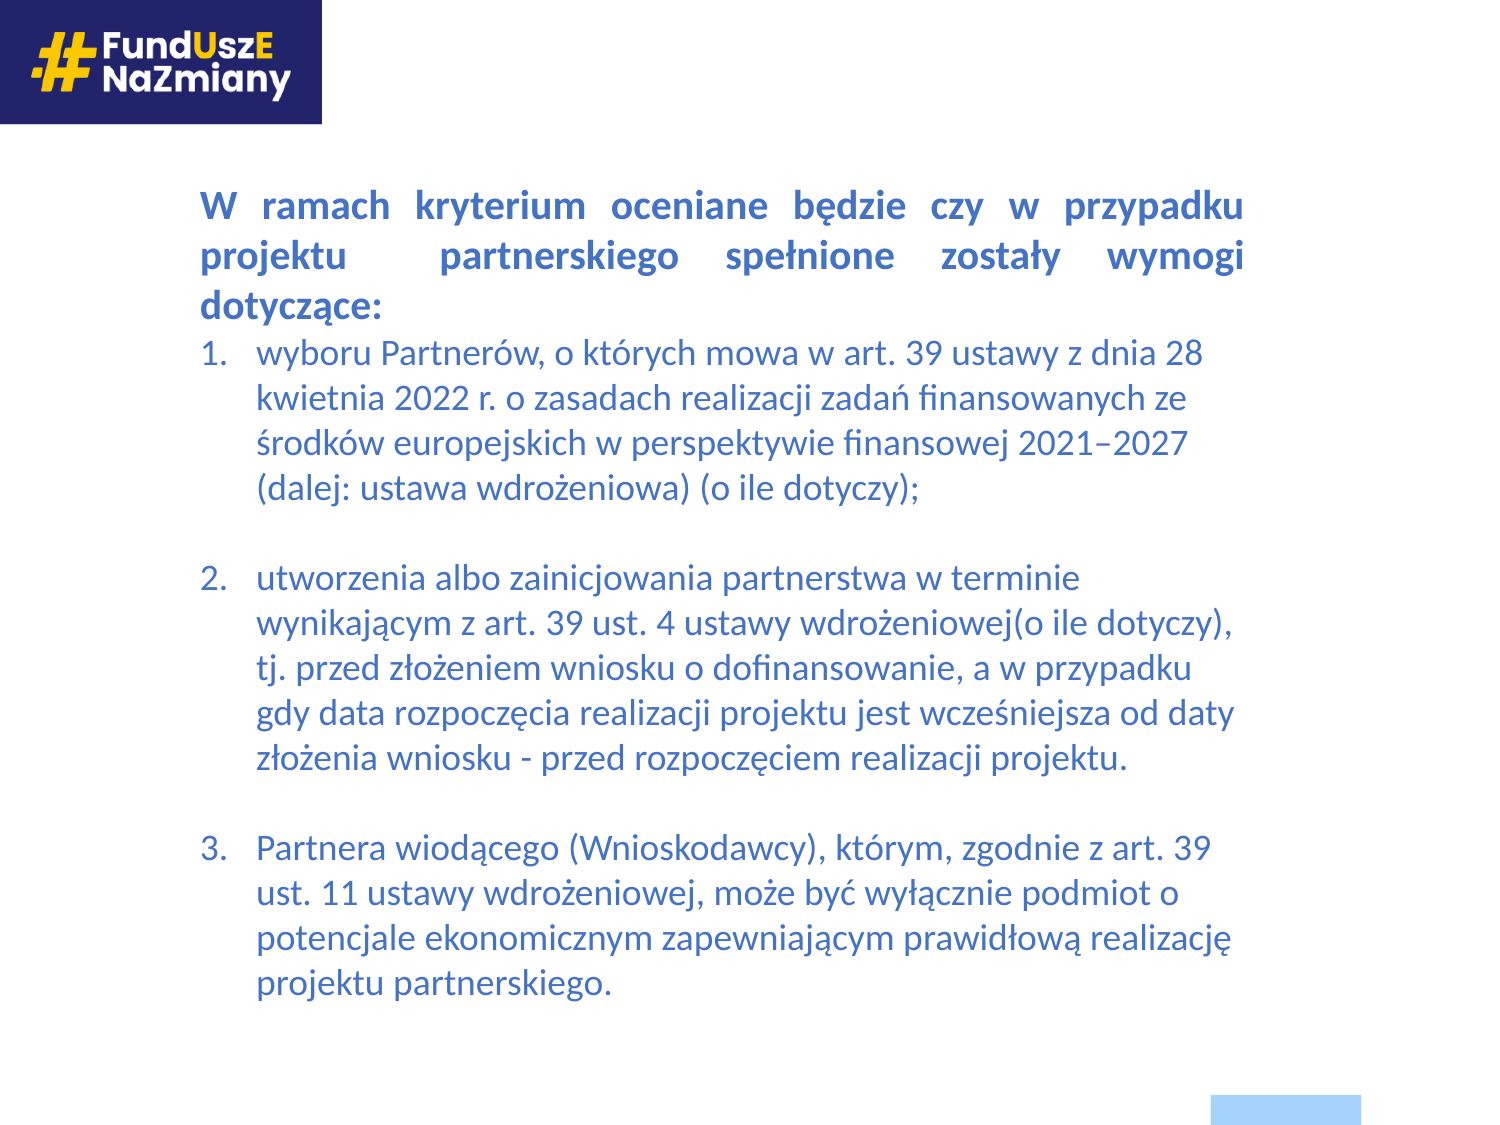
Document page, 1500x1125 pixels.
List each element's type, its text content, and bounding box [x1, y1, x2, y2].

picture [0, 0, 1500, 1125]
text_box W ramach kryterium oceniane będzie czy w przypadku projektu partnerskiego spełnione zostały wymogi dotyczące: wyboru Partnerów, o których mowa w art. 39 ustawy z dnia 28 kwietnia 2022 r. o zasadach realizacji zadań finansowanych ze środków europejskich w perspektywie finansowej 2021–2027 (dalej: ustawa wdrożeniowa) (o ile dotyczy); utworzenia albo zainicjowania partnerstwa w terminie wynikającym z art. 39 ust. 4 ustawy wdrożeniowej(o ile dotyczy), tj. przed złożeniem wniosku o dofinansowanie, a w przypadku gdy data rozpoczęcia realizacji projektu jest wcześniejsza od daty złożenia wniosku - przed rozpoczęciem realizacji projektu. Partnera wiodącego (Wnioskodawcy), którym, zgodnie z art. 39 ust. 11 ustawy wdrożeniowej, może być wyłącznie podmiot o potencjale ekonomicznym zapewniającym prawidłową realizację projektu partnerskiego. [185, 170, 1260, 1125]
